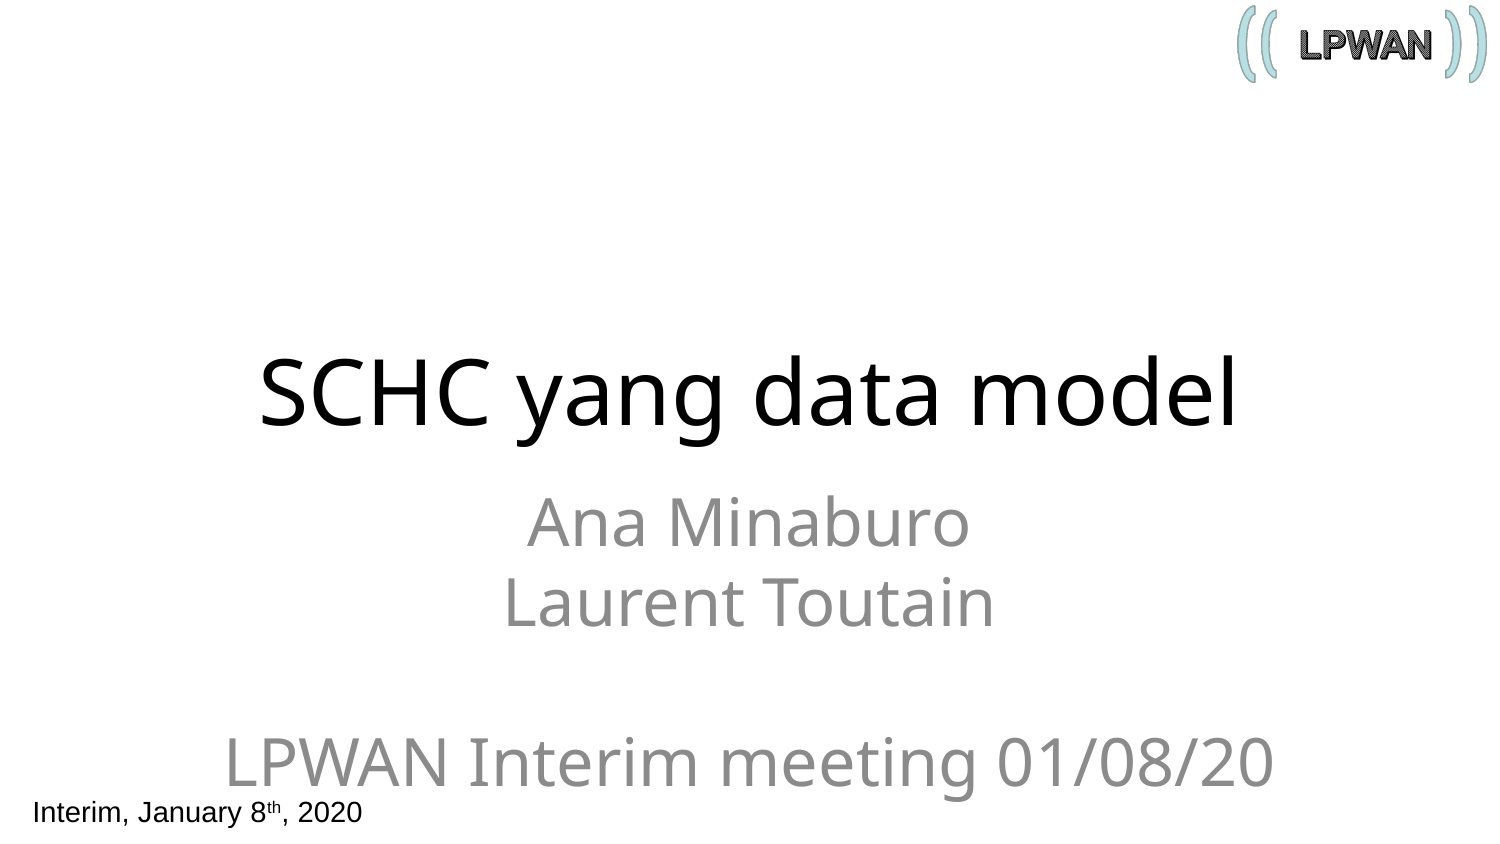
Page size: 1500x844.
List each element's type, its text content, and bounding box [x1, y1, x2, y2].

title SCHC yang data model [51, 122, 1449, 459]
subtitle Ana Minaburo Laurent Toutain LPWAN Interim meeting 01/08/20 [51, 464, 1449, 659]
picture [1237, 5, 1487, 83]
